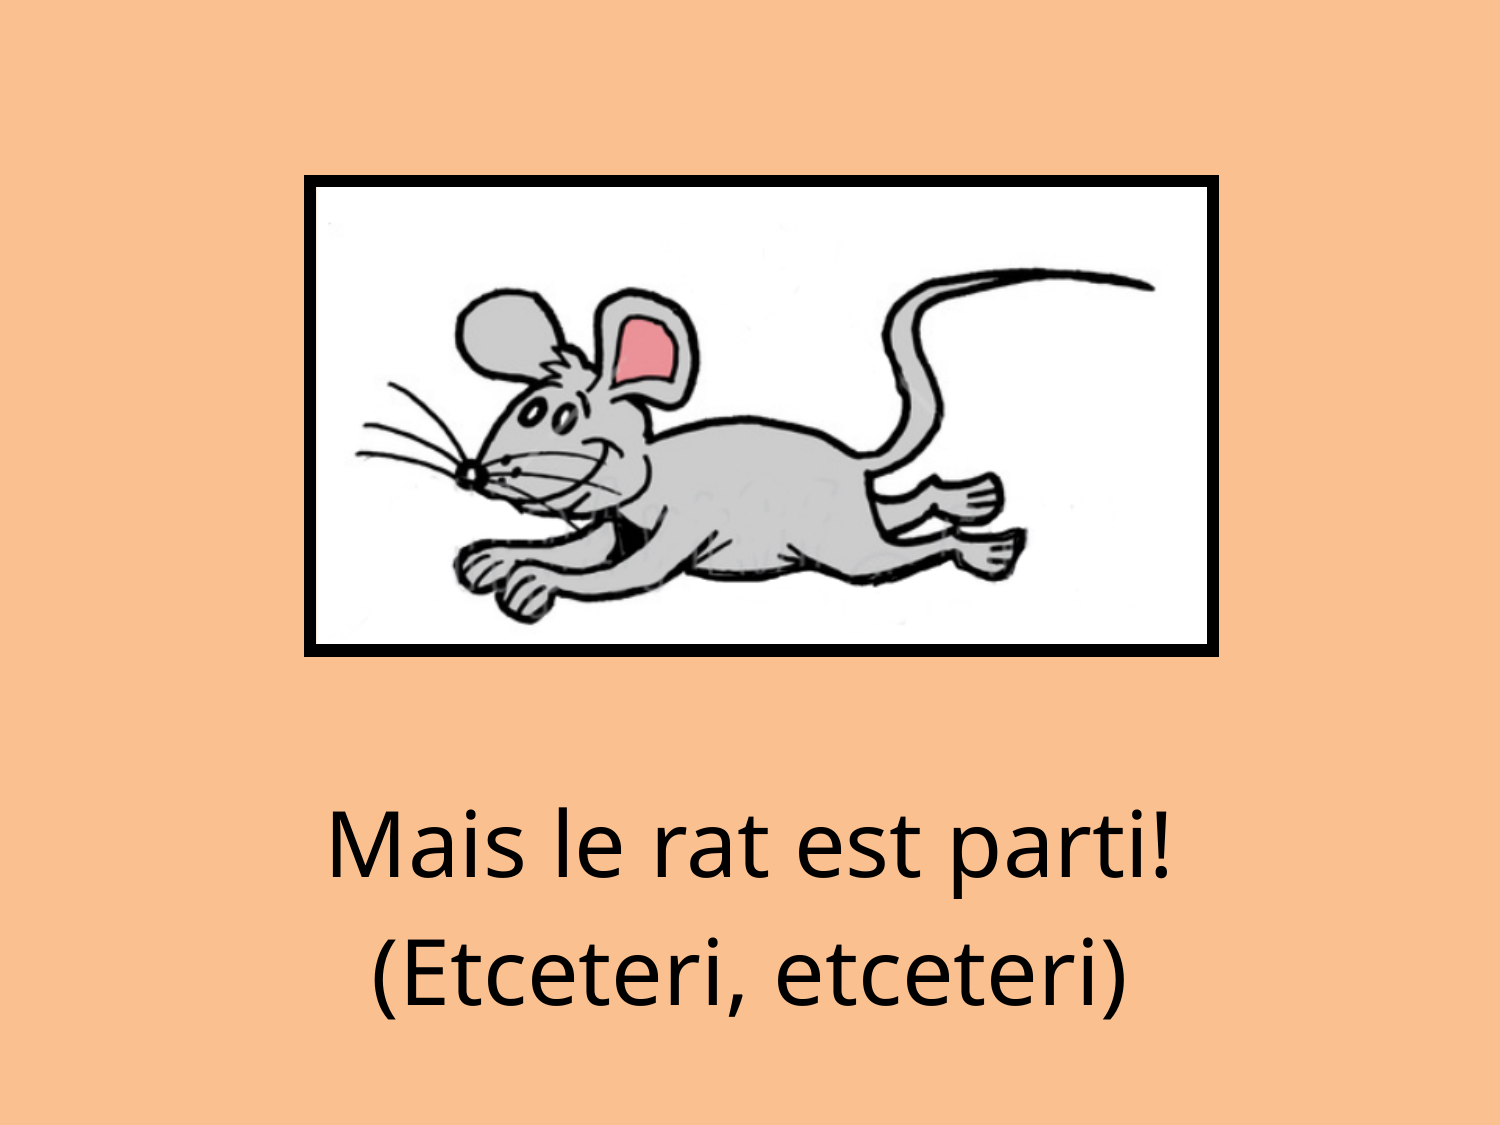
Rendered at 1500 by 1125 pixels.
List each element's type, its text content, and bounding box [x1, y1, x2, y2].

list Mais le rat est parti! (Etceteri, etceteri) [75, 778, 1425, 1067]
picture [316, 187, 1208, 645]
